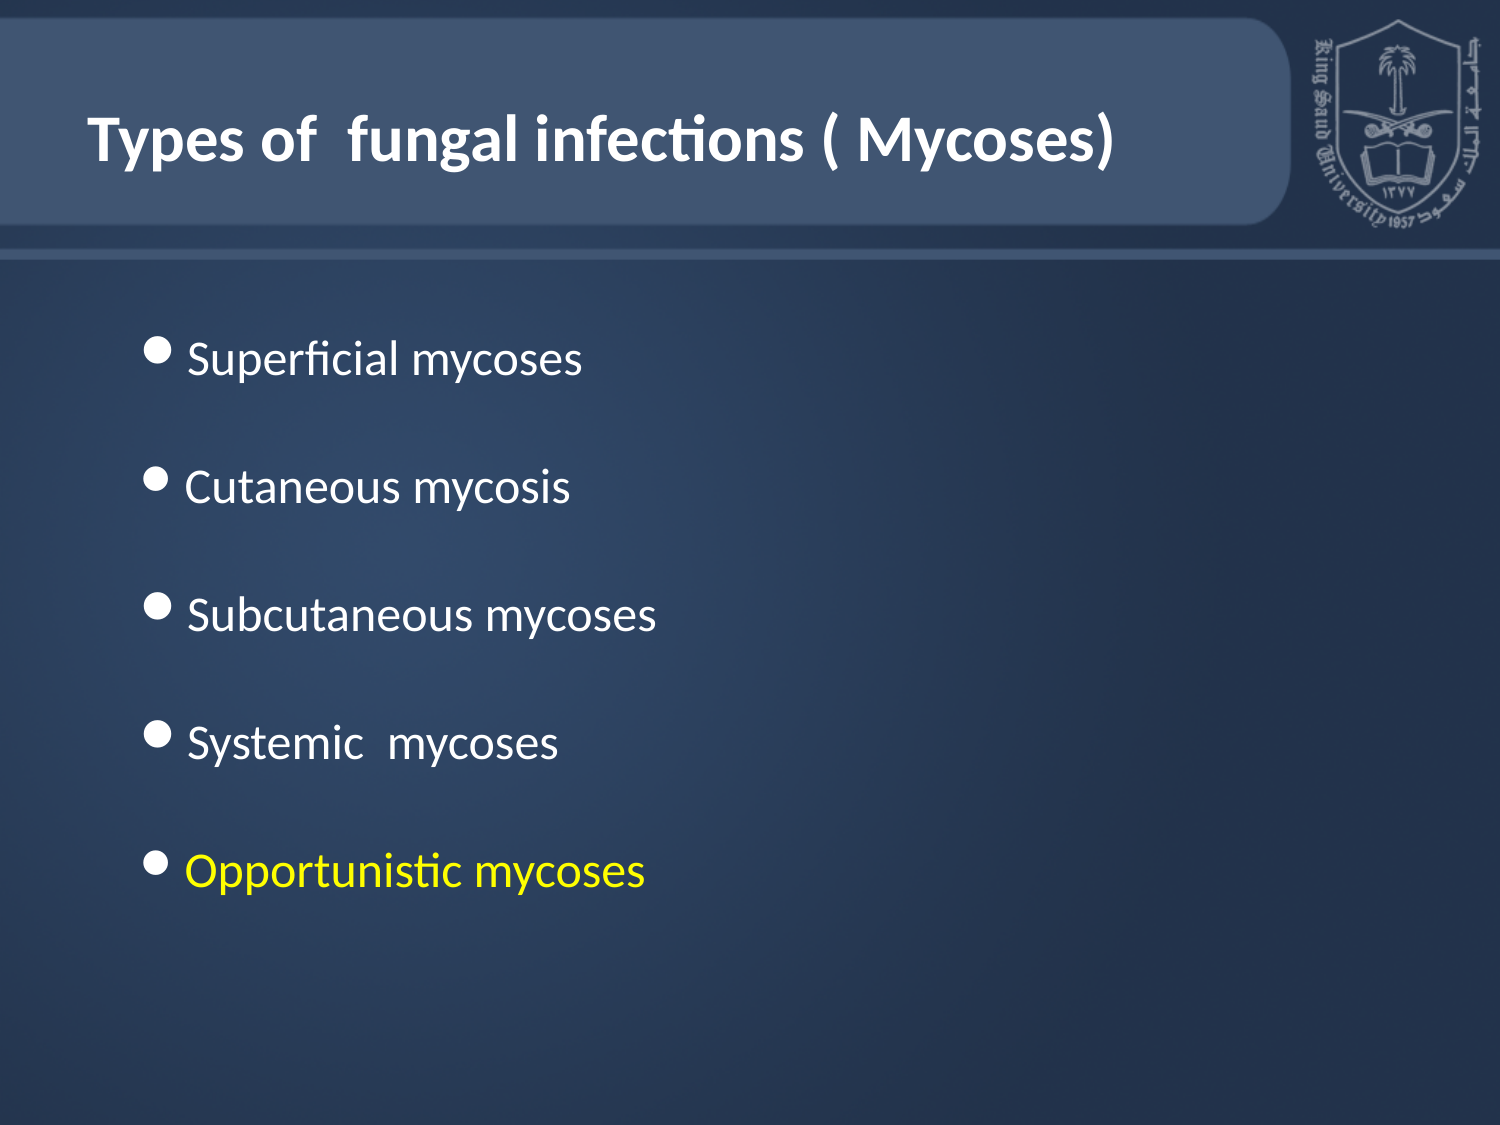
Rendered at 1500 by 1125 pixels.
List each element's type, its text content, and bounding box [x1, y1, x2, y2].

title Types of fungal infections ( Mycoses) [86, 0, 1376, 176]
text_box Superficial mycoses Cutaneous mycosis Subcutaneous mycoses Systemic mycoses Opportunistic mycoses [124, 324, 1325, 1075]
picture [0, 0, 1500, 1125]
